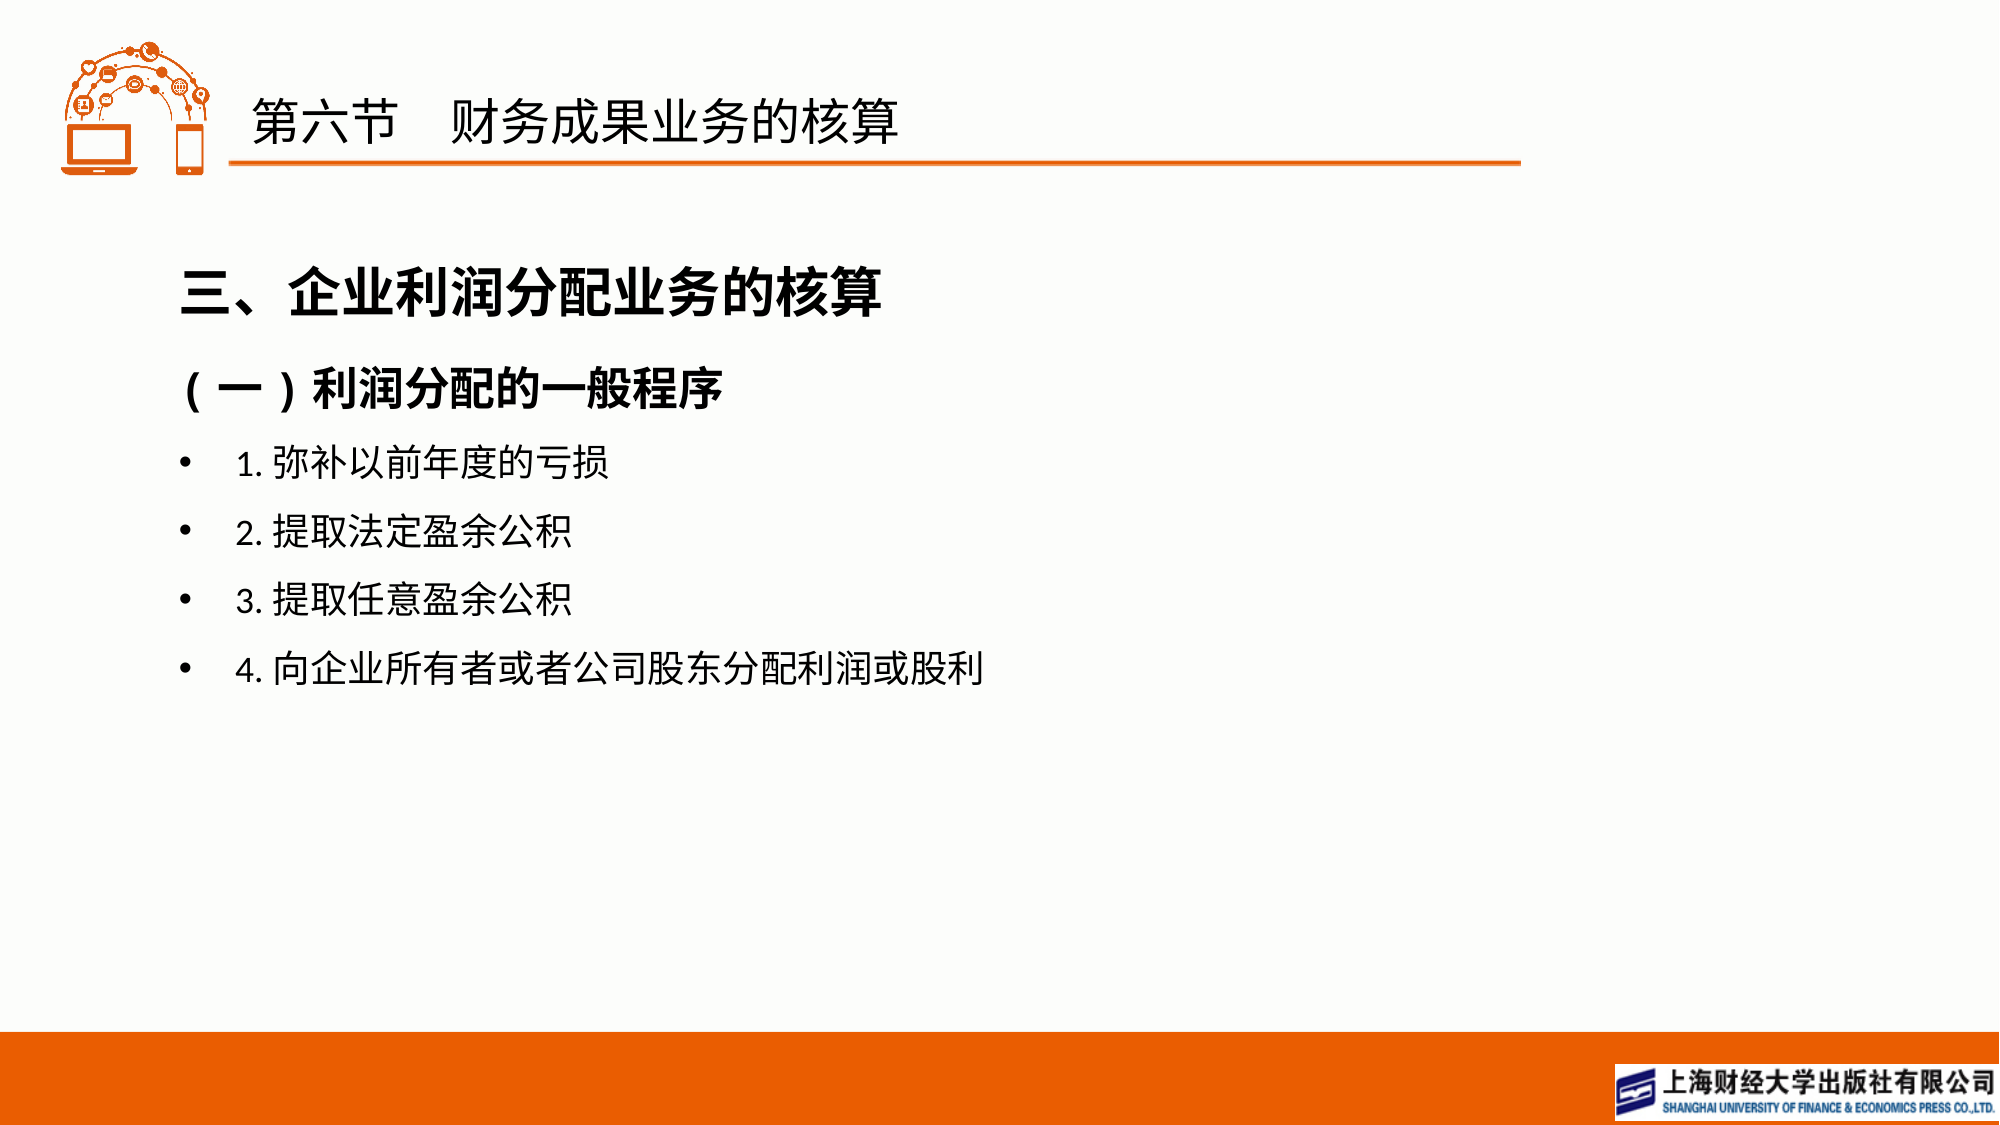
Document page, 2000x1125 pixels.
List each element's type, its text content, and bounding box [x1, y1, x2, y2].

picture [0, 0, 2000, 1125]
title 第六节 财务成果业务的核算 [235, 82, 1605, 189]
list 三、企业利润分配业务的核算 (一)利润分配的一般程序 1.弥补以前年度的亏损 2.提取法定盈余公积 3.提取任意盈余公积 4.向企业所有者或者公司股东分配利润或股利 [163, 227, 1852, 1049]
